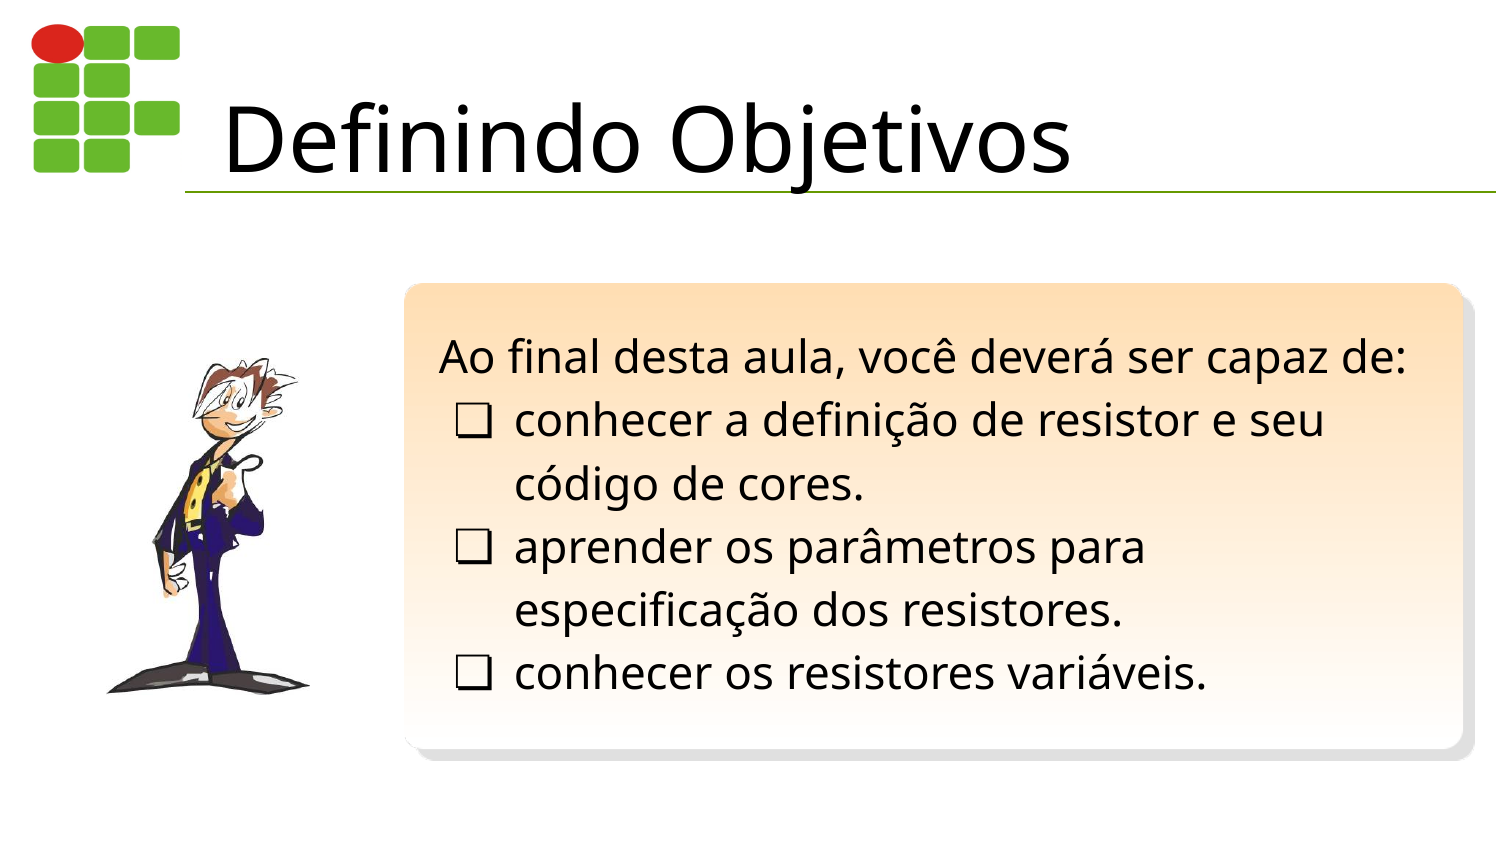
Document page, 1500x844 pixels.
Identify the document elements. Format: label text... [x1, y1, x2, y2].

title Definindo Objetivos [206, 26, 1468, 207]
picture [106, 357, 310, 695]
picture [29, 23, 182, 174]
picture [404, 283, 1476, 761]
